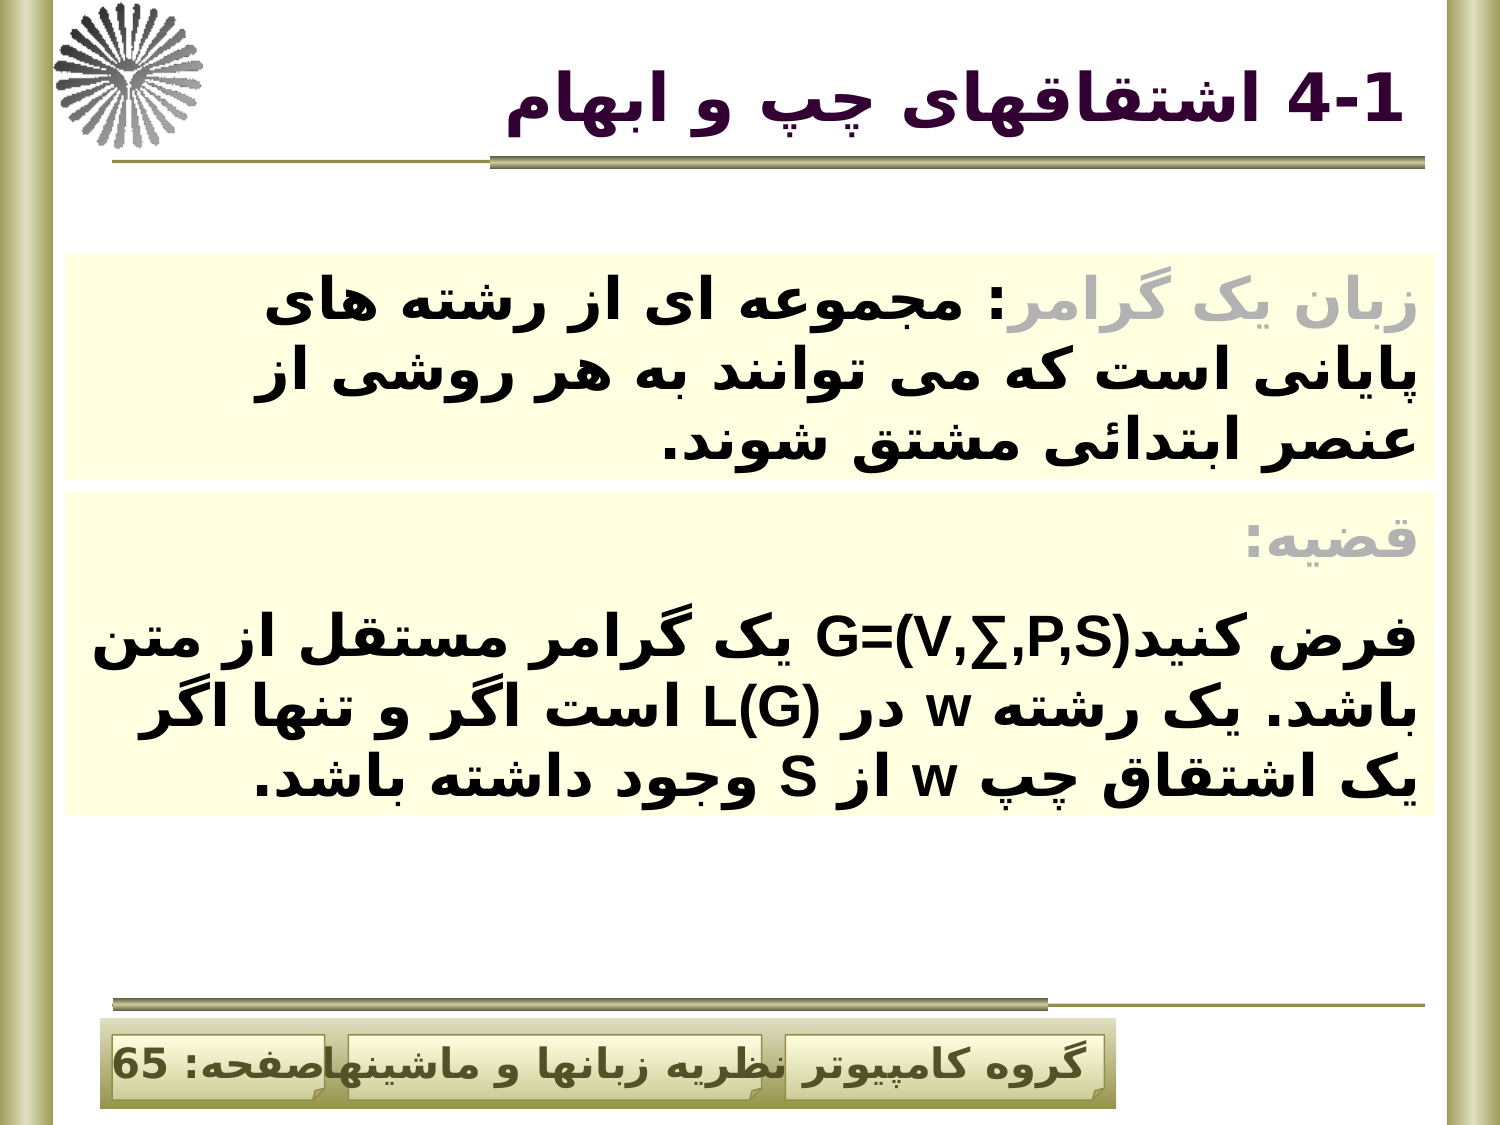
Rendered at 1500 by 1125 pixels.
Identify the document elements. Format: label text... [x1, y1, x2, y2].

text_box قضیه: فرض کنیدG=(V,∑,P,S) یک گرامر مستقل از متن باشد. یک رشته w در L(G) است اگر و تنها اگر یک اشتقاق چپ w از S وجود داشته باشد. [64, 491, 1436, 817]
title 4-1 اشتقاقهای چپ و ابهام [147, 42, 1423, 147]
text_box زبان یک گرامر: مجموعه ای از رشته های پایانی است که می توانند به هر روشی از عنصر ابتدائی مشتق شوند. [64, 253, 1436, 479]
